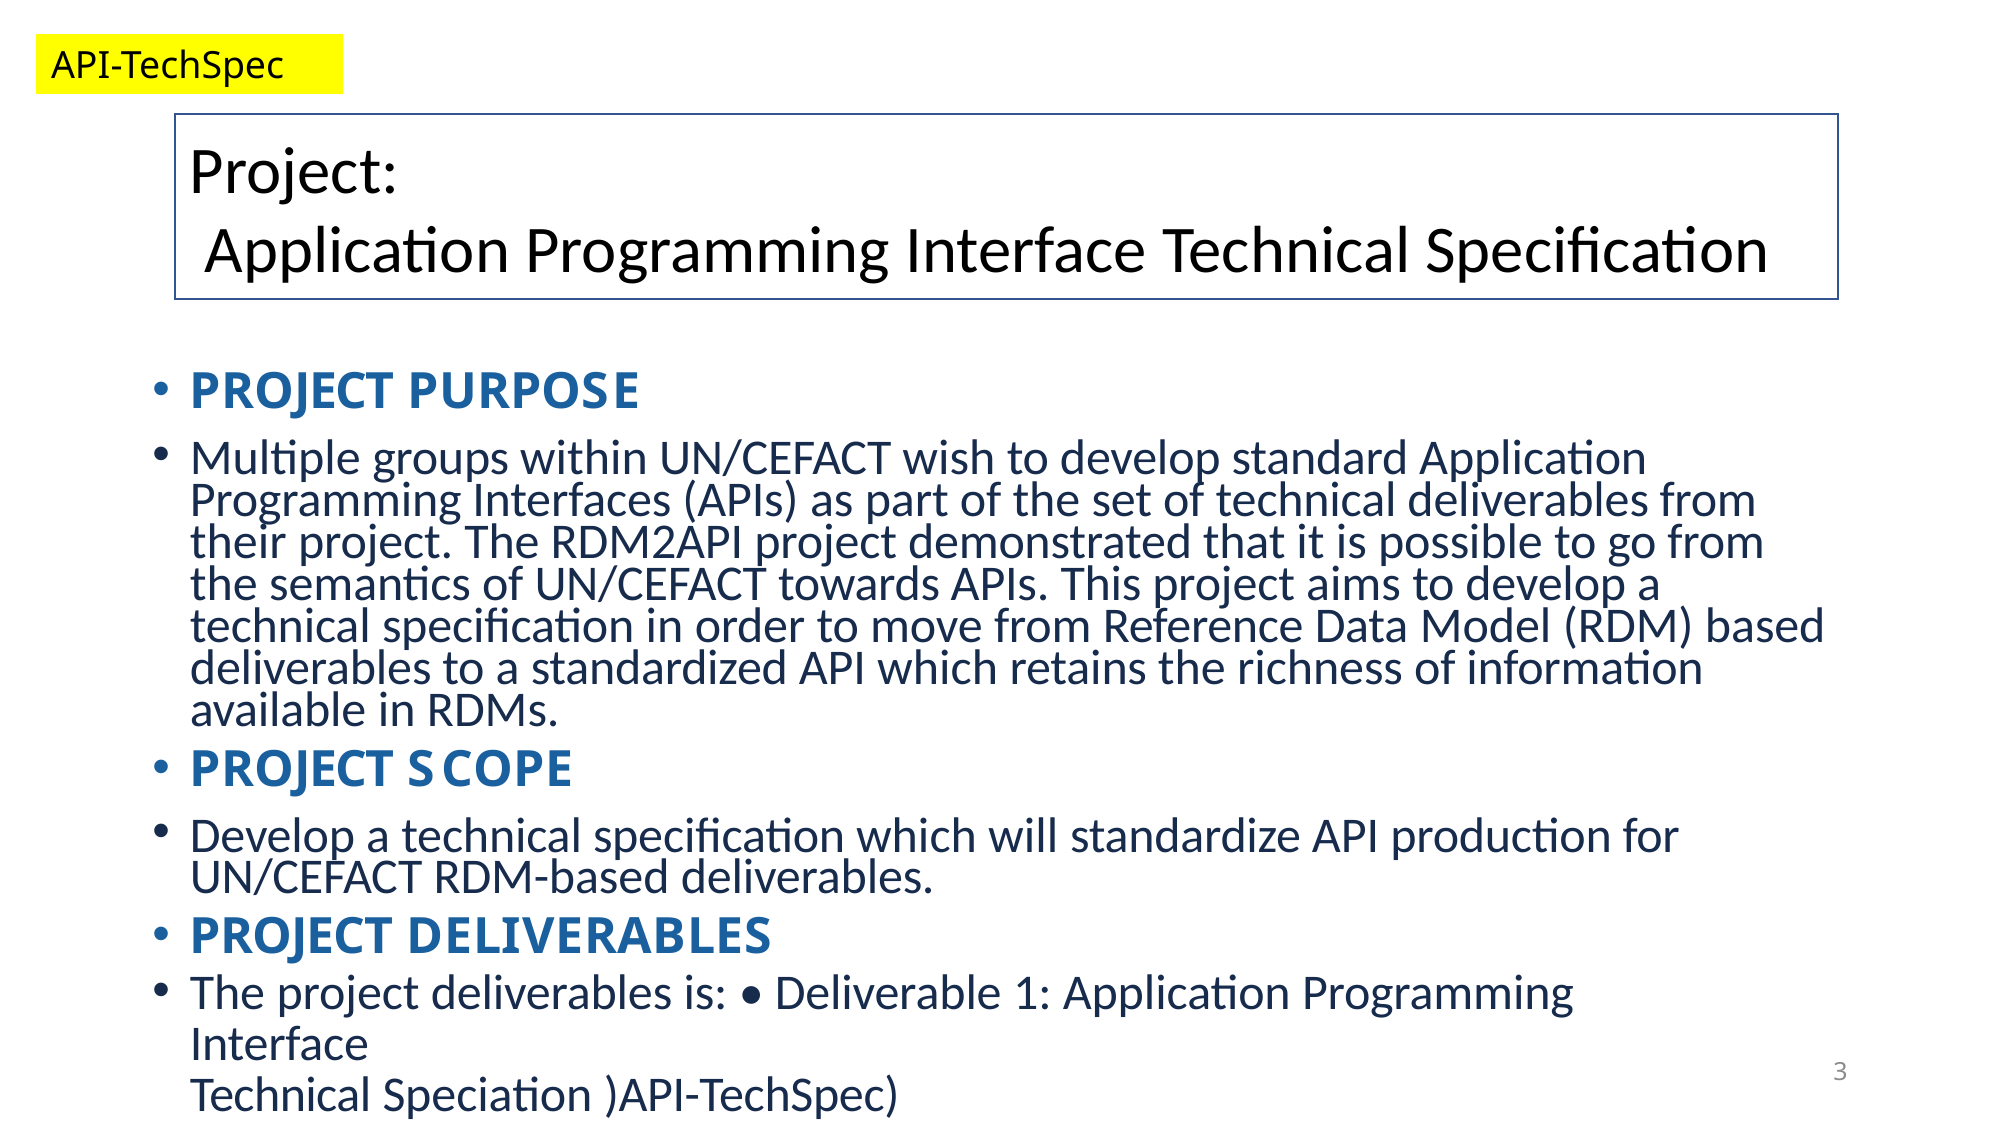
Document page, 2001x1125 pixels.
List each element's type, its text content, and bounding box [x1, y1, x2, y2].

text_box Project: Application Programming Interface Technical Specification [174, 113, 1839, 300]
text_box API-TechSpec [36, 34, 344, 94]
slide_number 3 [1412, 1042, 1863, 1103]
text_box PROJECT PURPOSE Multiple groups within UN/CEFACT wish to develop standard Application Programming Interfaces (APIs) as part of the set of technical deliverables from their project. The RDM2API project demonstrated that it is possible to go from the semantics of UN/CEFACT towards APIs. This project aims to develop a technical specification in order to move from Reference Data Model (RDM) based deliverables to a standardized API which retains the richness of information available in RDMs. PROJECT SCOPE Develop a technical specification which will standardize API production for UN/CEFACT RDM-based deliverables. PROJECT DELIVERABLES The project deliverables is: • Deliverable 1: Application Programming Interface Technical Speciation )API-TechSpec) [150, 351, 1838, 1122]
